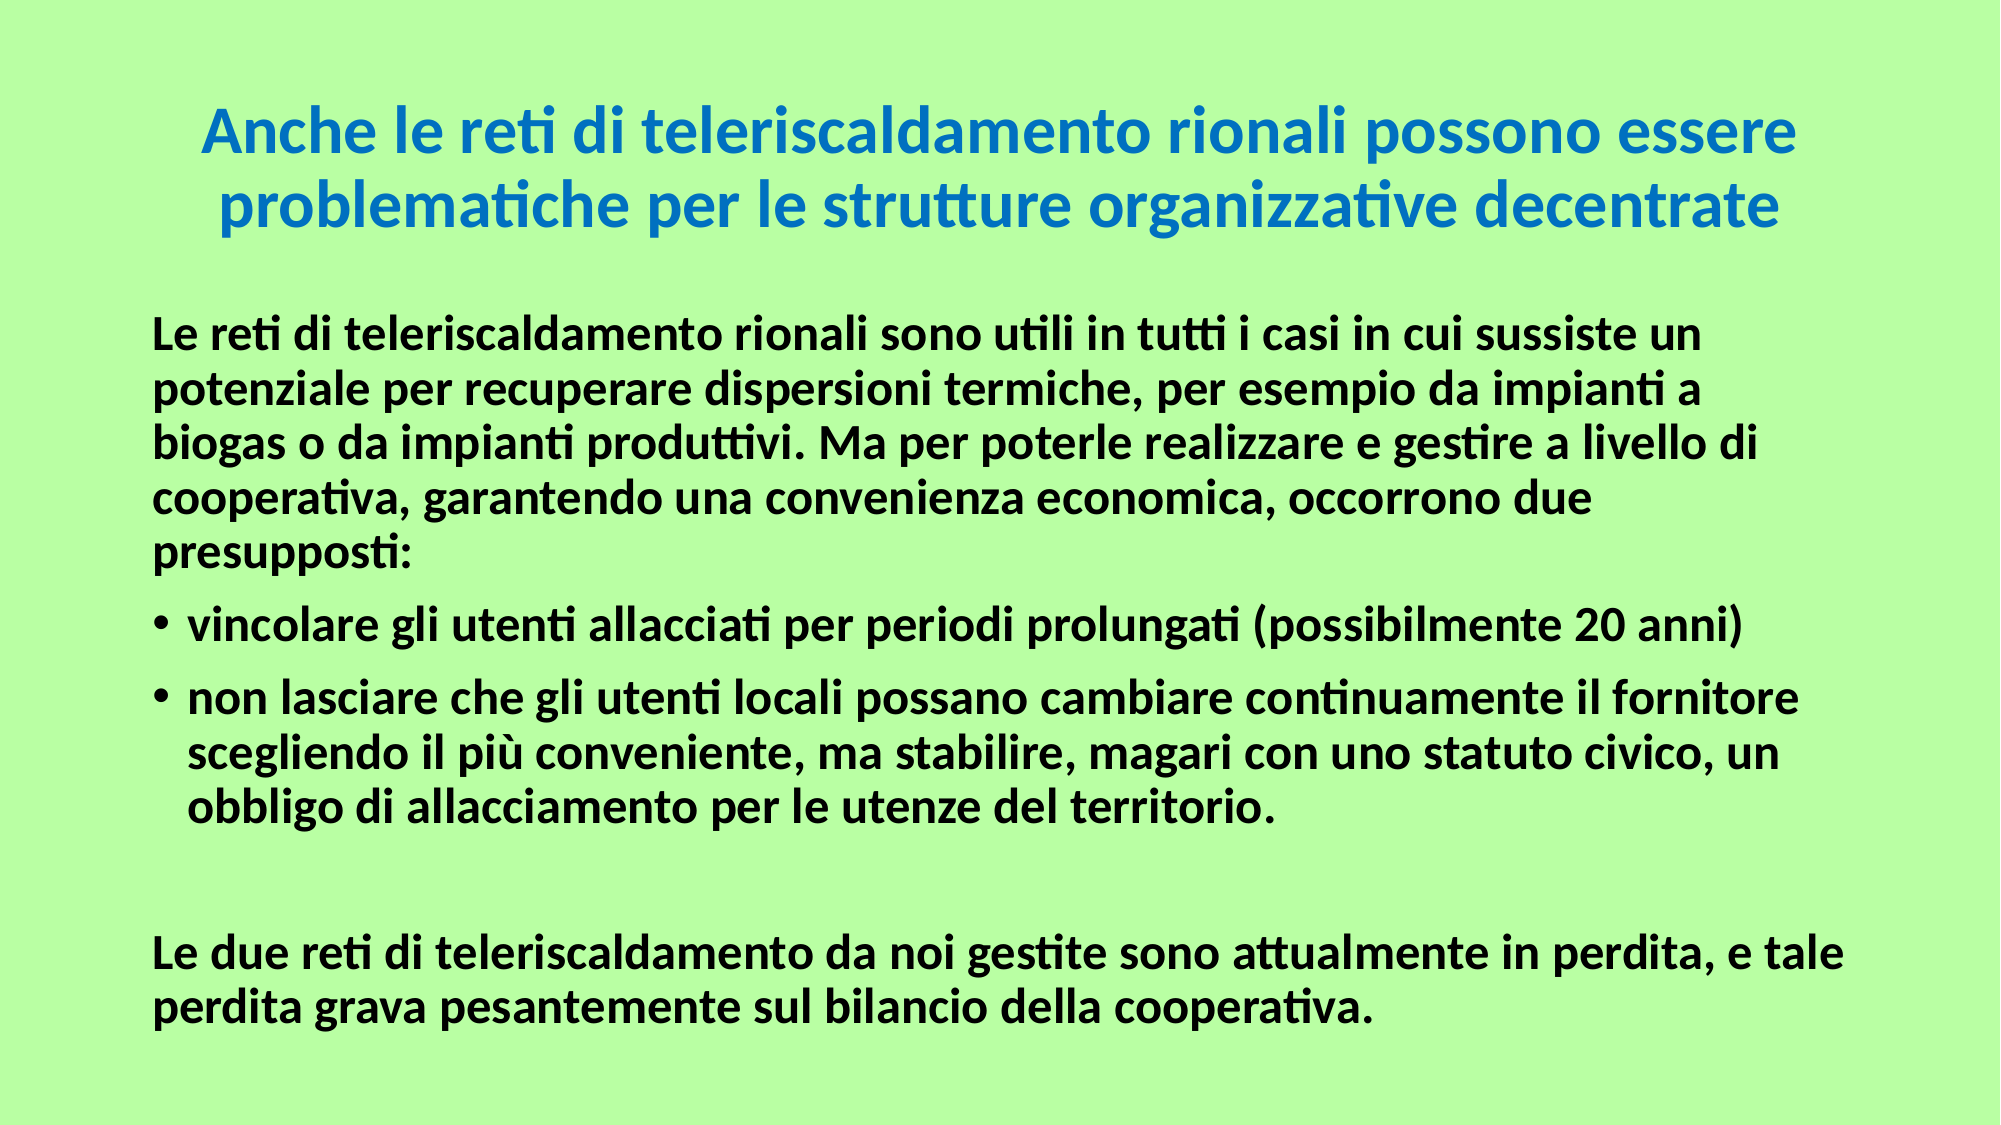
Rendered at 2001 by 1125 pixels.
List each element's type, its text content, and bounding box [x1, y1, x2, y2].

text_box Le reti di teleriscaldamento rionali sono utili in tutti i casi in cui sussiste un potenziale per recuperare dispersioni termiche, per esempio da impianti a biogas o da impianti produttivi. Ma per poterle realizzare e gestire a livello di cooperativa, garantendo una convenienza economica, occorrono due presupposti: vincolare gli utenti allacciati per periodi prolungati (possibilmente 20 anni) non lasciare che gli utenti locali possano cambiare continuamente il fornitore scegliendo il più conveniente, ma stabilire, magari con uno statuto civico, un obbligo di allacciamento per le utenze del territorio. Le due reti di teleriscaldamento da noi gestite sono attualmente in perdita, e tale perdita grava pesantemente sul bilancio della cooperativa. [137, 299, 1863, 1051]
text_box Anche le reti di teleriscaldamento rionali possono essere problematiche per le strutture organizzative decentrate [137, 59, 1863, 278]
